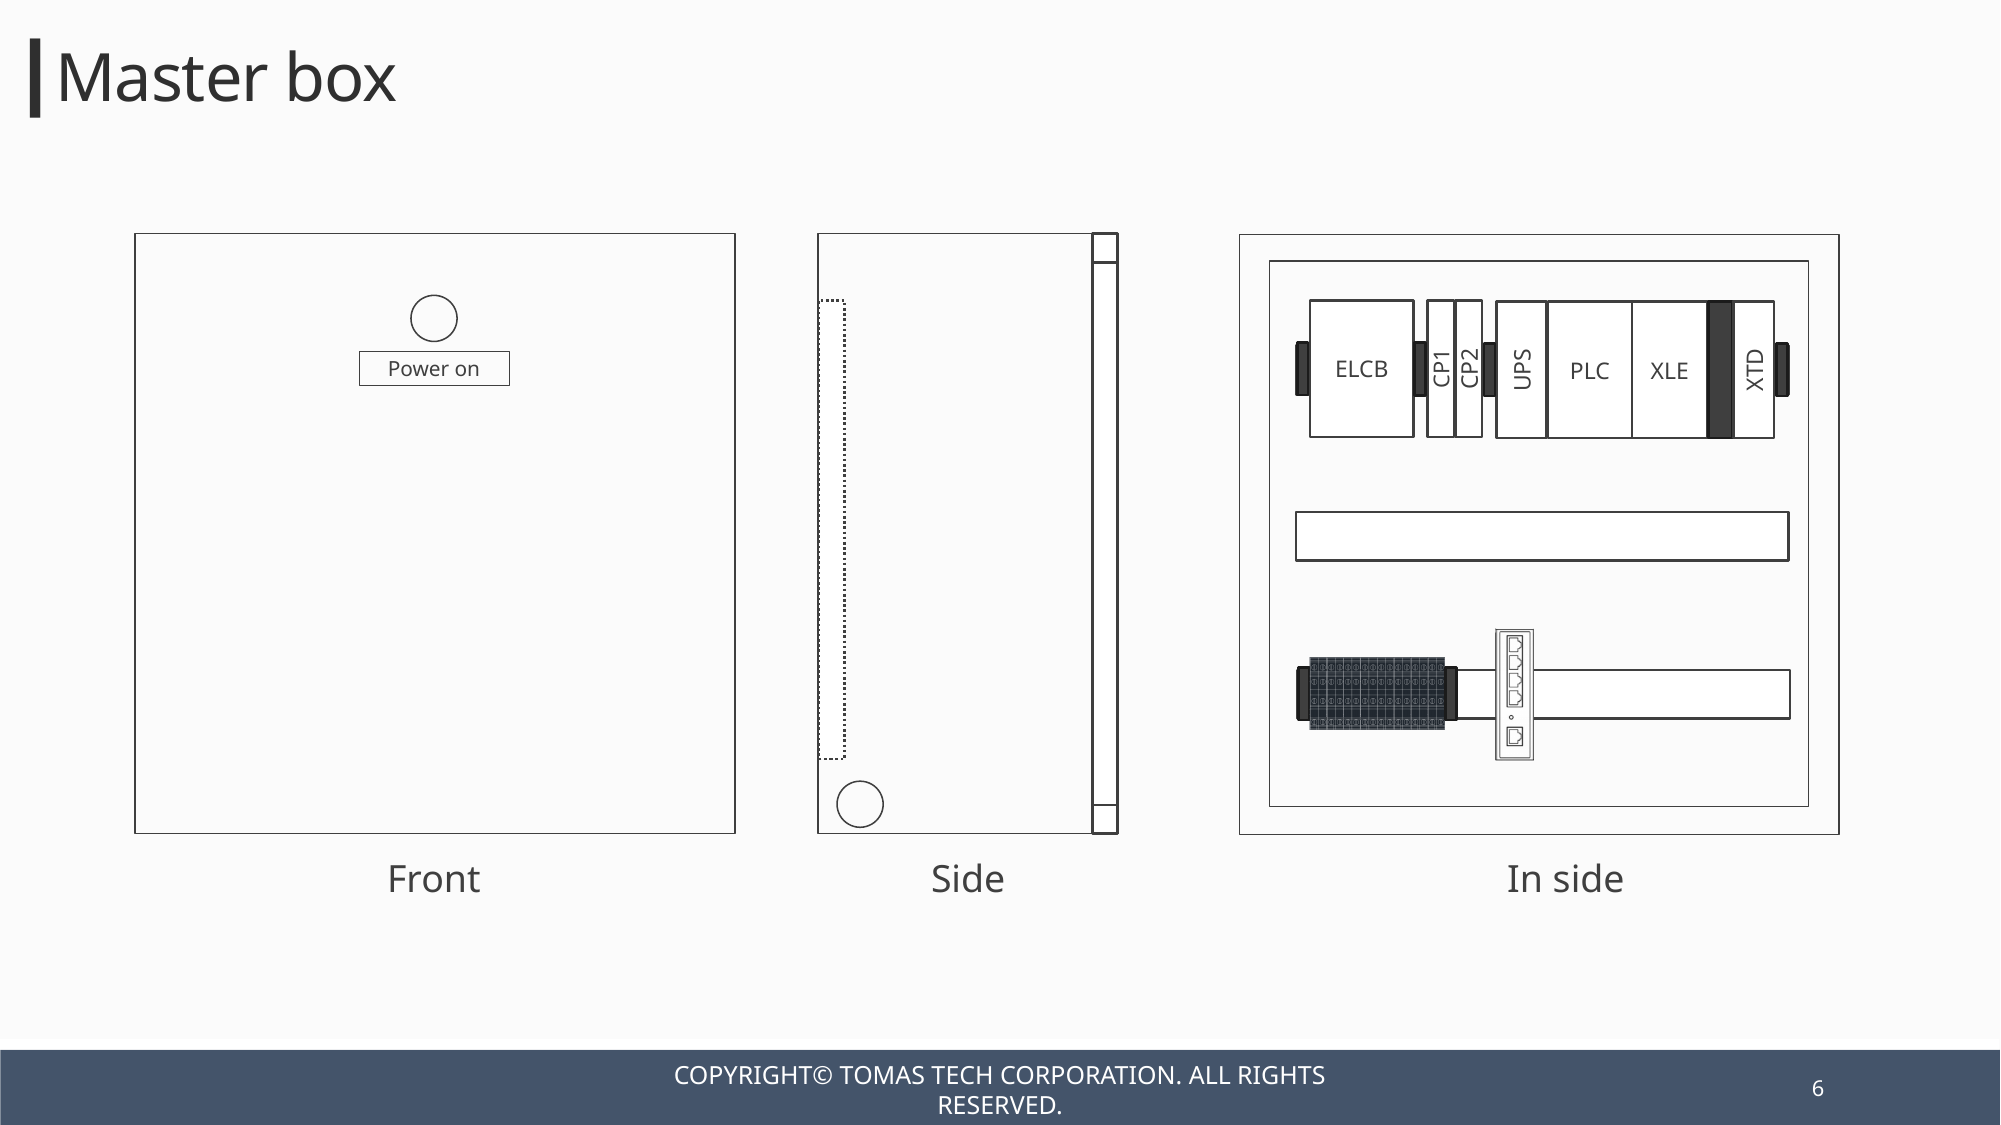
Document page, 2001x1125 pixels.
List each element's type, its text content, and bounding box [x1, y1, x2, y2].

text_box CP1 [1426, 299, 1454, 438]
text_box [1413, 341, 1427, 397]
text_box [1091, 261, 1119, 804]
text_box [1091, 804, 1119, 835]
text_box UPS [1495, 300, 1548, 439]
text_box [1091, 232, 1119, 261]
text_box [1269, 261, 1809, 807]
picture [1447, 629, 1582, 762]
text_box [410, 295, 458, 342]
text_box [1534, 669, 1791, 720]
text_box XTD [1732, 300, 1775, 439]
text_box [1775, 342, 1789, 397]
slide_number 6 [1624, 1059, 1840, 1120]
text_box [135, 233, 735, 834]
text_box Power on [358, 350, 510, 386]
text_box In side [1492, 847, 1640, 908]
text_box [1707, 300, 1732, 439]
text_box [1295, 511, 1790, 562]
text_box CP2 [1454, 299, 1483, 438]
text_box Front [372, 847, 496, 908]
text_box Side [916, 847, 1021, 908]
text_box [1239, 234, 1840, 835]
text_box XLE [1631, 300, 1707, 439]
text_box ┃Master box [0, 12, 1940, 123]
text_box [1483, 342, 1496, 397]
text_box PLC [1548, 300, 1631, 439]
footer Copyright© TOMAS TECH CORPORATION. All rights reserved. [604, 1059, 1396, 1120]
text_box [837, 781, 884, 828]
text_box ELCB [1309, 299, 1415, 438]
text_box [1298, 657, 1458, 731]
text_box [818, 299, 846, 760]
text_box [1296, 341, 1309, 396]
text_box [818, 233, 1091, 834]
